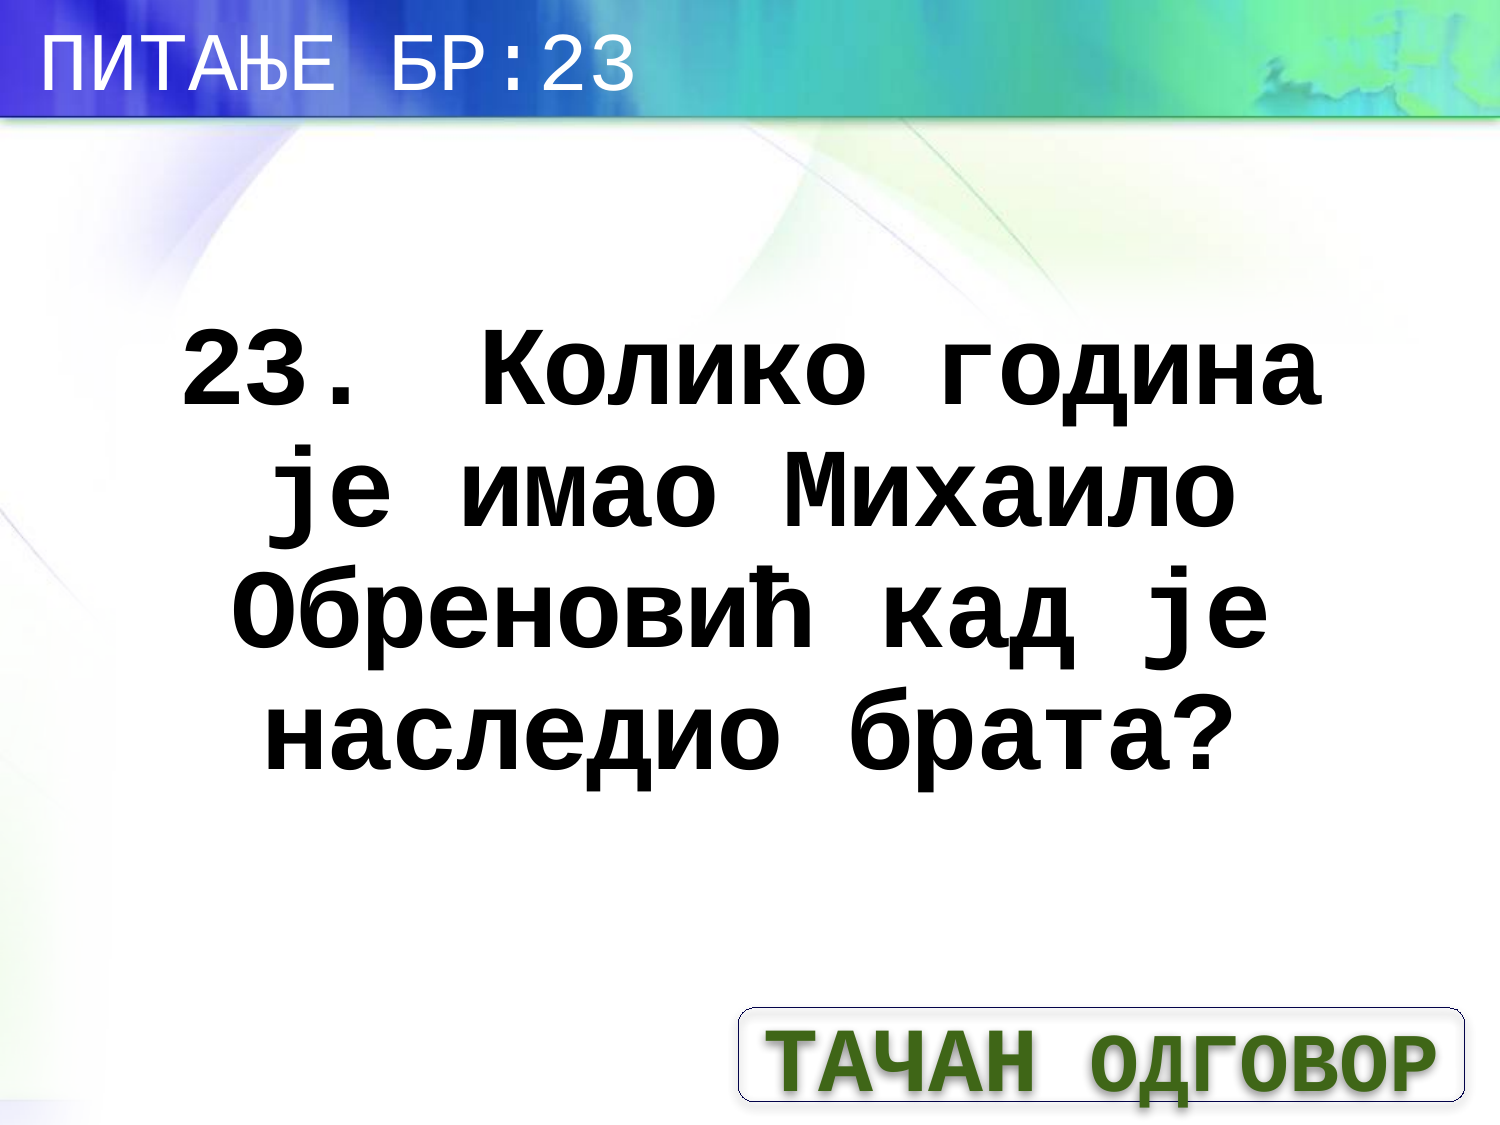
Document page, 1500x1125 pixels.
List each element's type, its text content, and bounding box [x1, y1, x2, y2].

picture [0, 0, 1500, 1125]
text_box ТАЧАН ОДГОВОР [738, 1007, 1465, 1102]
title 23. Колико година је имао Михаило Обреновић кад је наследио брата? [93, 152, 1407, 950]
text_box ПИТАЊЕ БР:23 [23, 0, 692, 115]
